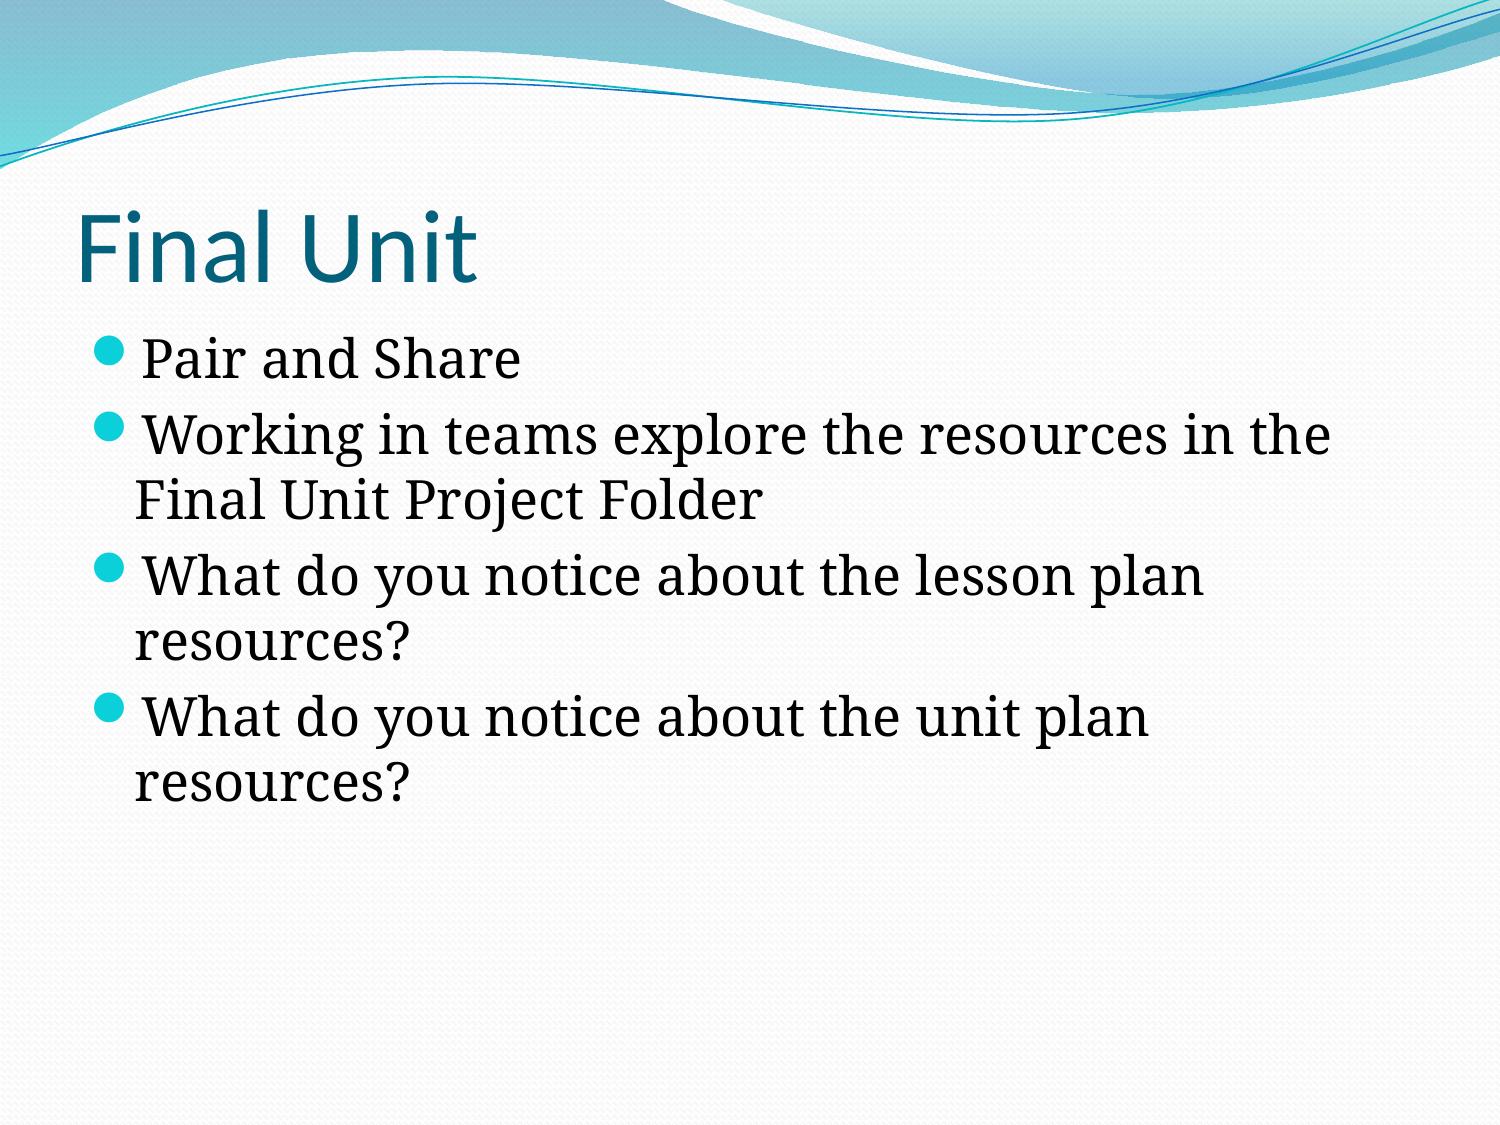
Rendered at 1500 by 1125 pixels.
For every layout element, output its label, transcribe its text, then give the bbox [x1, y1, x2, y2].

title Final Unit [75, 115, 1425, 303]
list Pair and Share Working in teams explore the resources in the Final Unit Project Folder What do you notice about the lesson plan resources? What do you notice about the unit plan resources? [75, 317, 1425, 1038]
